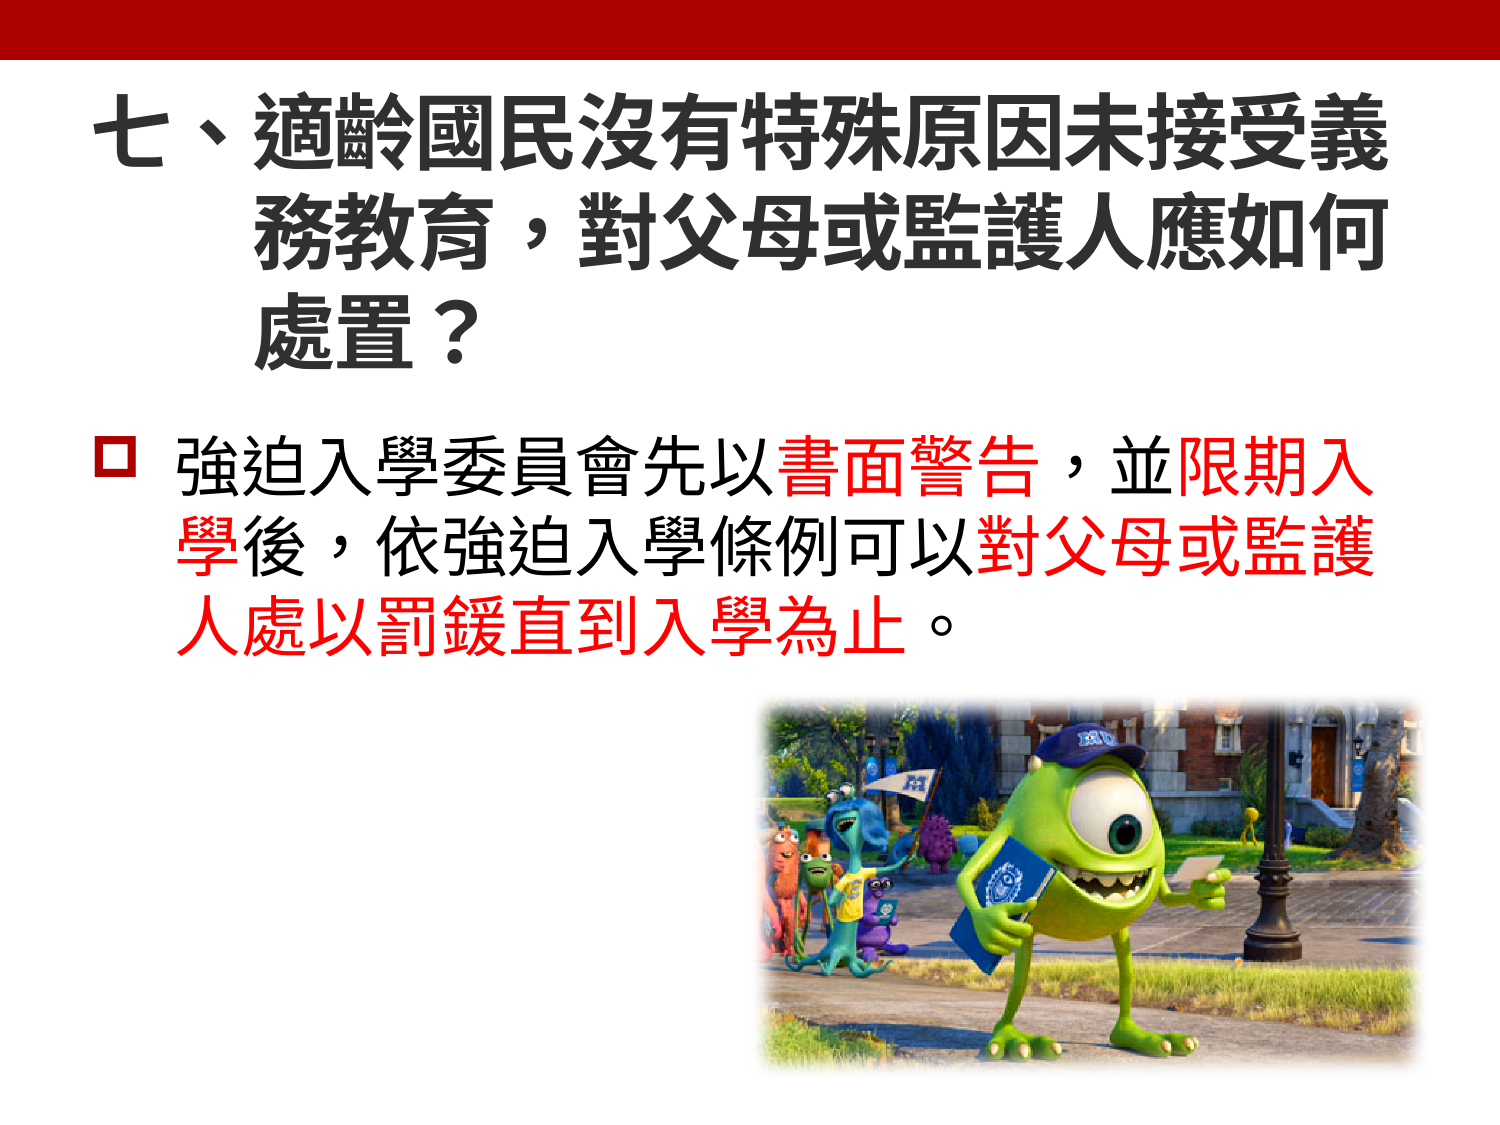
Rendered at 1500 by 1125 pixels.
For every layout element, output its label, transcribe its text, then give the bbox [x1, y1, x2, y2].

picture [749, 692, 1429, 1078]
list 強迫入學委員會先以書面警告，並限期入學後，依強迫入學條例可以對父母或監護人處以罰鍰直到入學為止。 [75, 416, 1425, 1094]
title 七、適齡國民沒有特殊原因未接受義 務教育，對父母或監護人應如何 處置？ [75, 87, 1447, 374]
